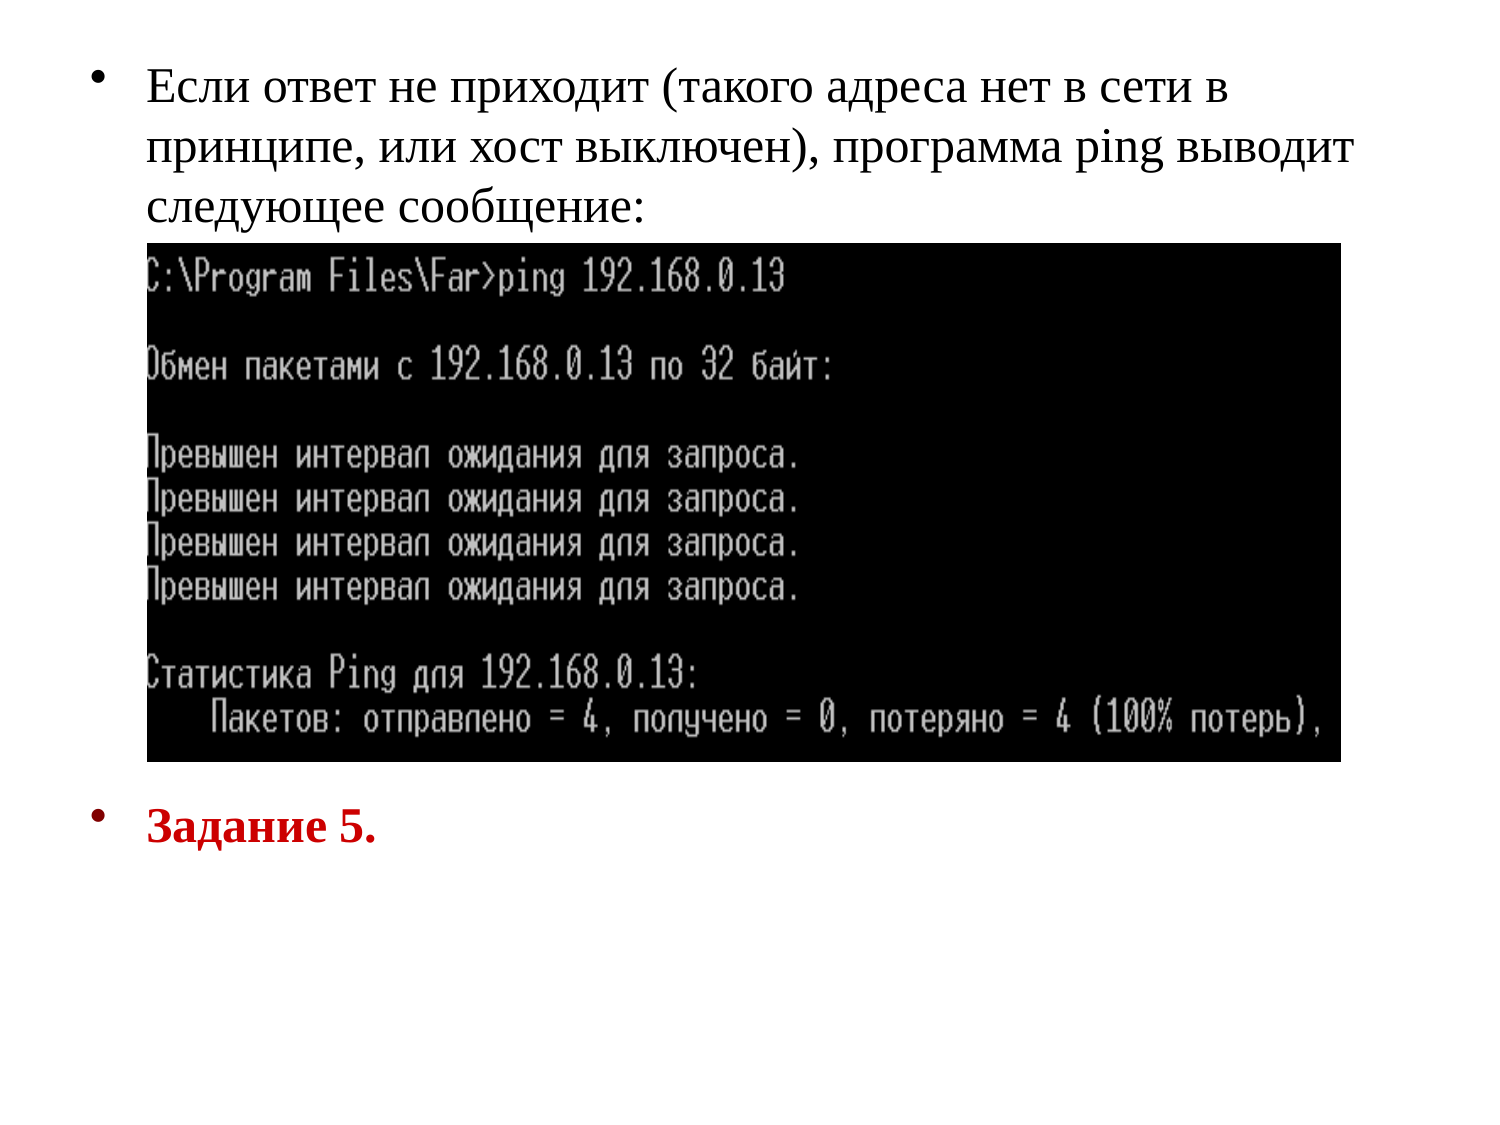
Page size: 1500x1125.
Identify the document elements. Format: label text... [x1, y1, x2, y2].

list Если ответ не приходит (такого адреса нет в сети в принципе, или хост выключен), программа ping выводит следующее сообщение: Задание 5. [74, 44, 1425, 1001]
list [147, 243, 1341, 762]
